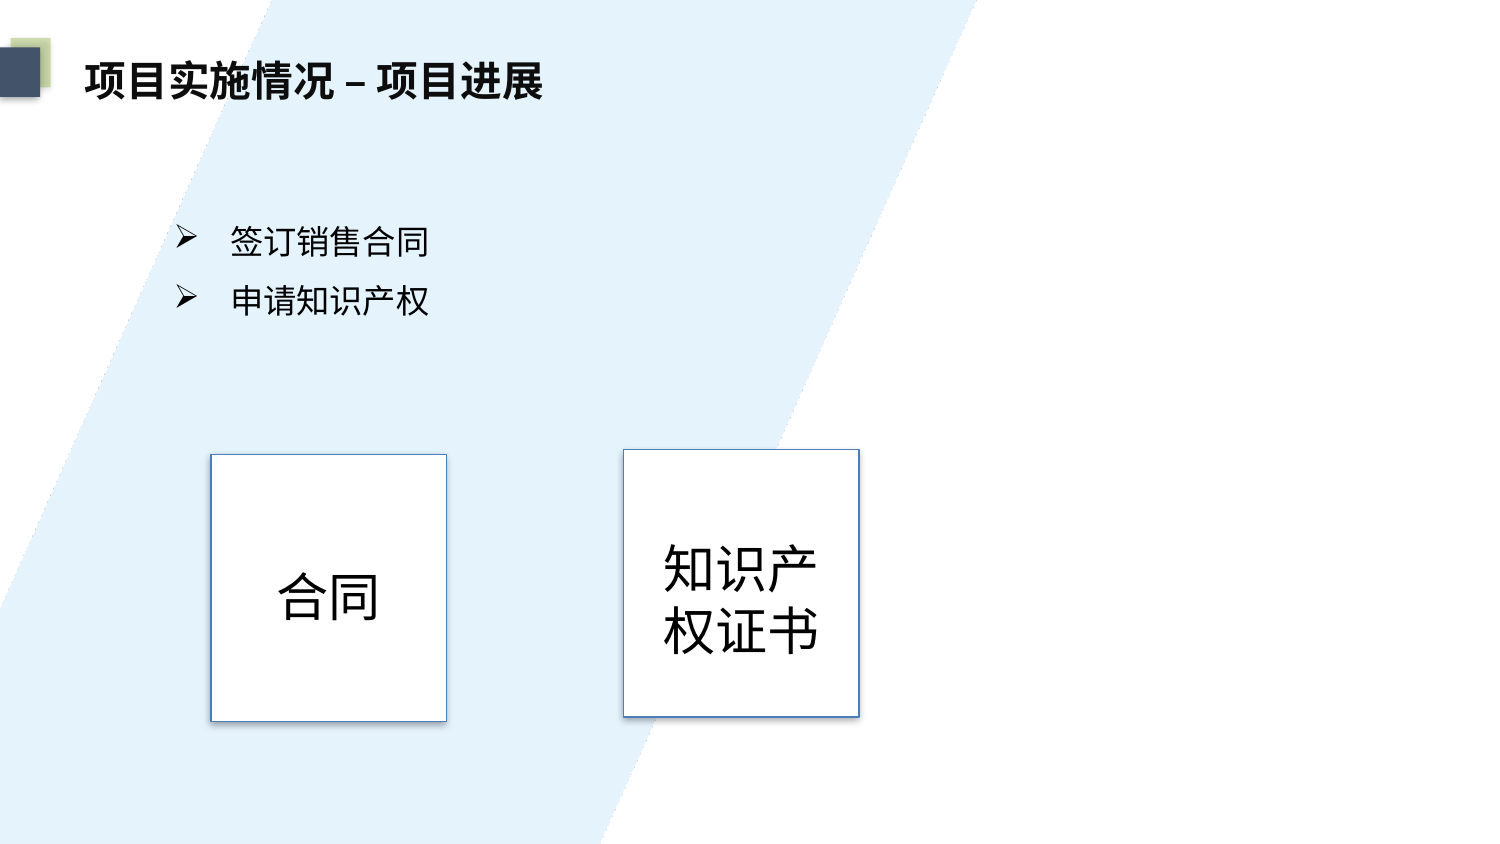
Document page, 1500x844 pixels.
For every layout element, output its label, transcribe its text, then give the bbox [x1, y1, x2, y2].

text_box 知识产权证书 [635, 530, 848, 667]
text_box [10, 37, 51, 88]
text_box 合同 [222, 558, 436, 633]
picture [0, 0, 977, 844]
text_box [210, 454, 447, 722]
text_box [0, 47, 41, 98]
text_box 签订销售合同 申请知识产权 [162, 195, 1005, 327]
text_box 项目实施情况 – 项目进展 [73, 48, 556, 111]
text_box [623, 449, 860, 718]
